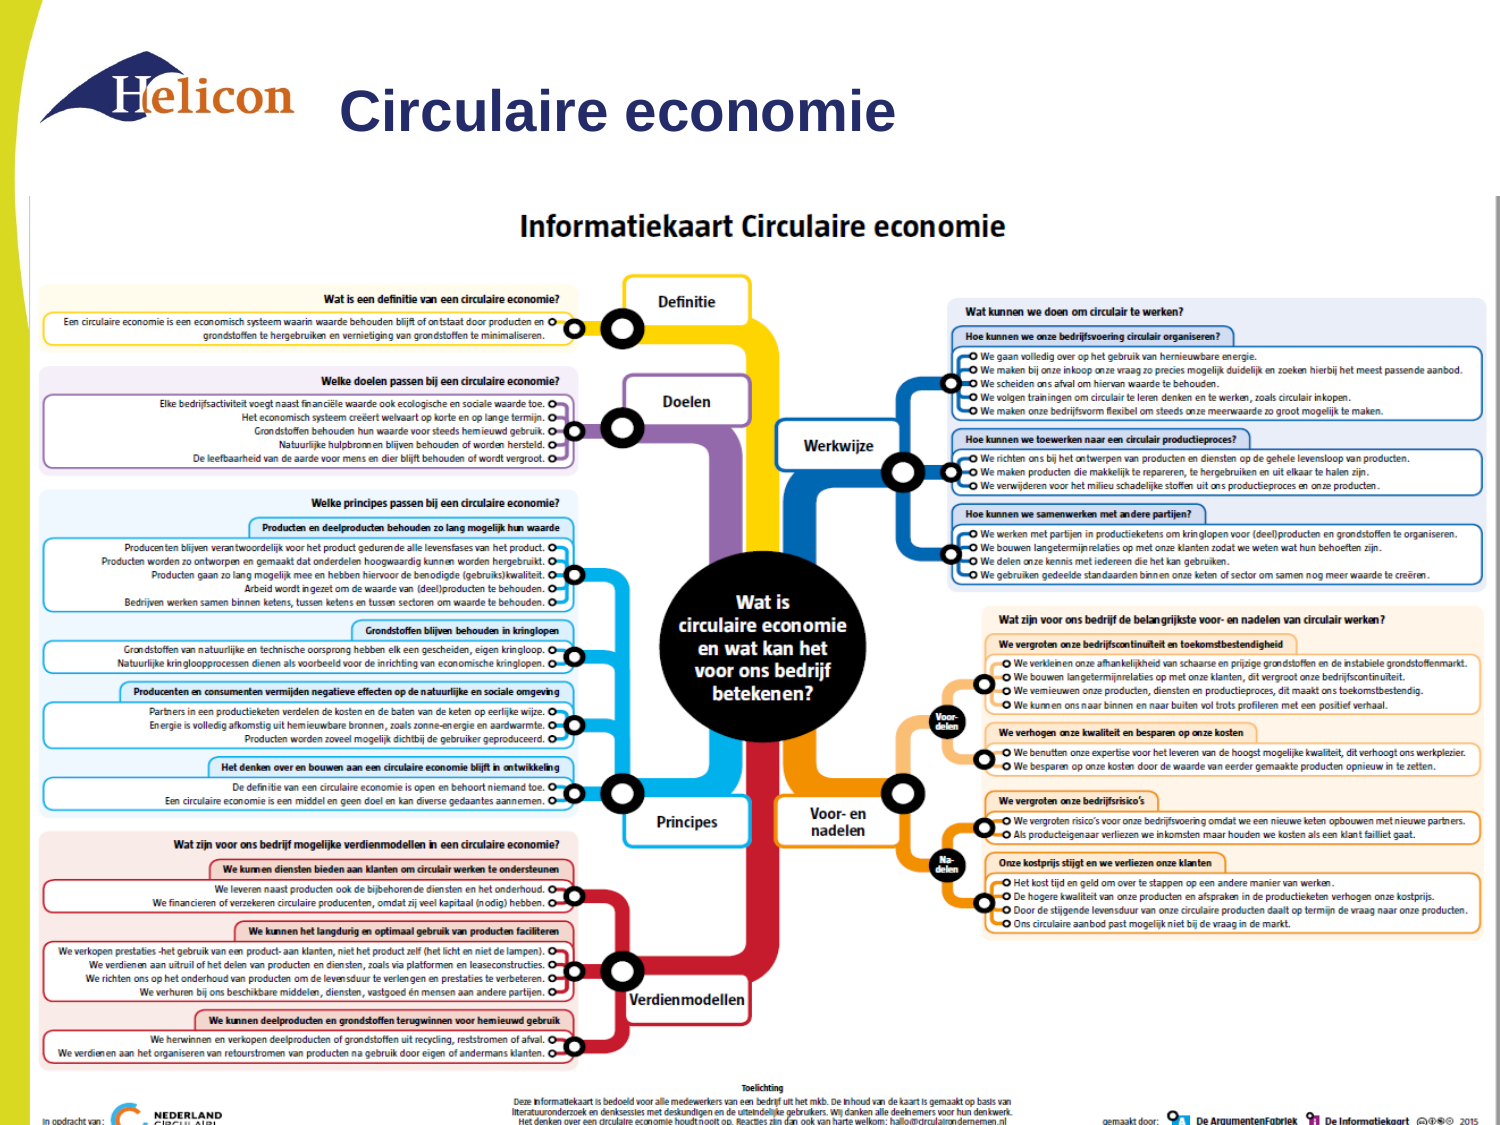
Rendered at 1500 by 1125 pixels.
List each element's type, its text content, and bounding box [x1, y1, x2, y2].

picture [0, 0, 1500, 1125]
title Circulaire economie [324, 54, 1415, 161]
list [29, 196, 1500, 1125]
